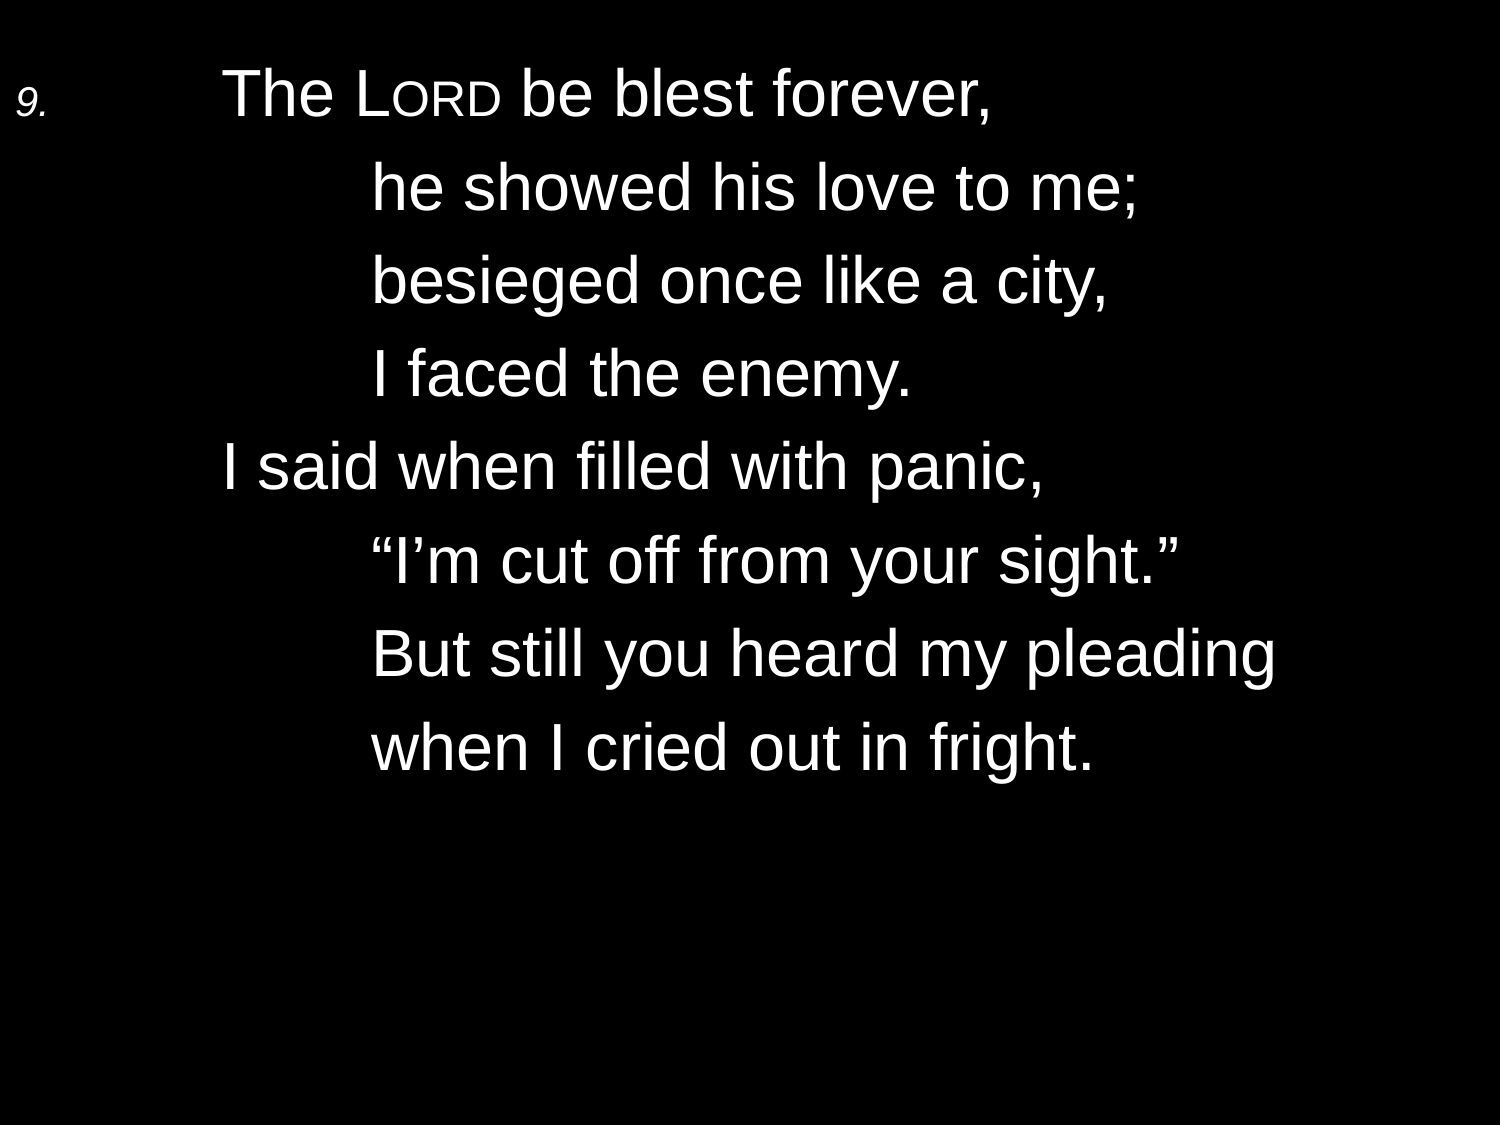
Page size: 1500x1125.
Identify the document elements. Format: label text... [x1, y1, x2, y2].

list 9. The Lord be blest forever, he showed his love to me; besieged once like a city, I faced the enemy. I said when filled with panic, “I’m cut off from your sight.” But still you heard my pleading when I cried out in fright. [0, 42, 1500, 1047]
